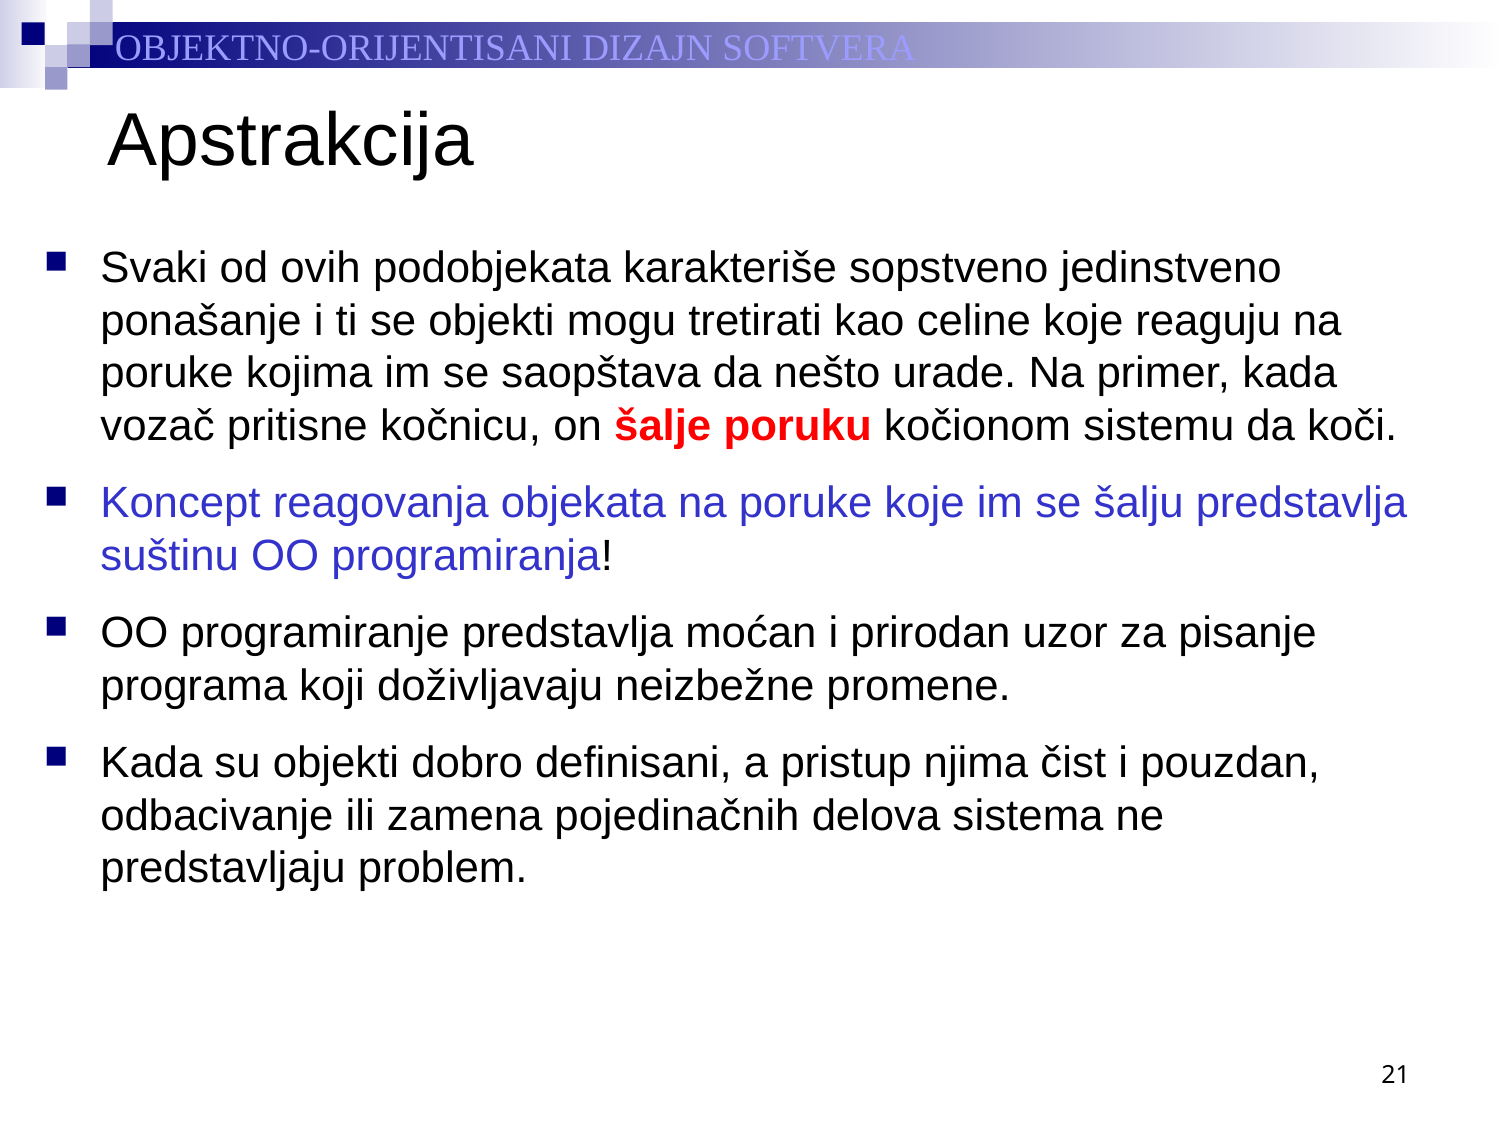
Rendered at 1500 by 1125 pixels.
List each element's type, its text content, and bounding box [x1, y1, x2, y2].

slide_number 21 [1074, 1024, 1426, 1101]
text_box Svaki od ovih podobjekata karakteriše sopstveno jedinstveno ponašanje i ti se objekti mogu tretirati kao celine koje reaguju na poruke kojima im se saopštava da nešto urade. Na primer, kada vozač pritisne kočnicu, on šalje poruku kočionom sistemu da koči. Koncept reagovanja objekata na poruke koje im se šalju predstavlja suštinu OO programiranja! OO programiranje predstavlja moćan i prirodan uzor za pisanje programa koji doživljavaju neizbežne promene. Kada su objekti dobro definisani, a pristup njima čist i pouzdan, odbacivanje ili zamena pojedinačnih delova sistema ne predstavljaju problem. [29, 231, 1436, 847]
title Apstrakcija [92, 75, 514, 197]
